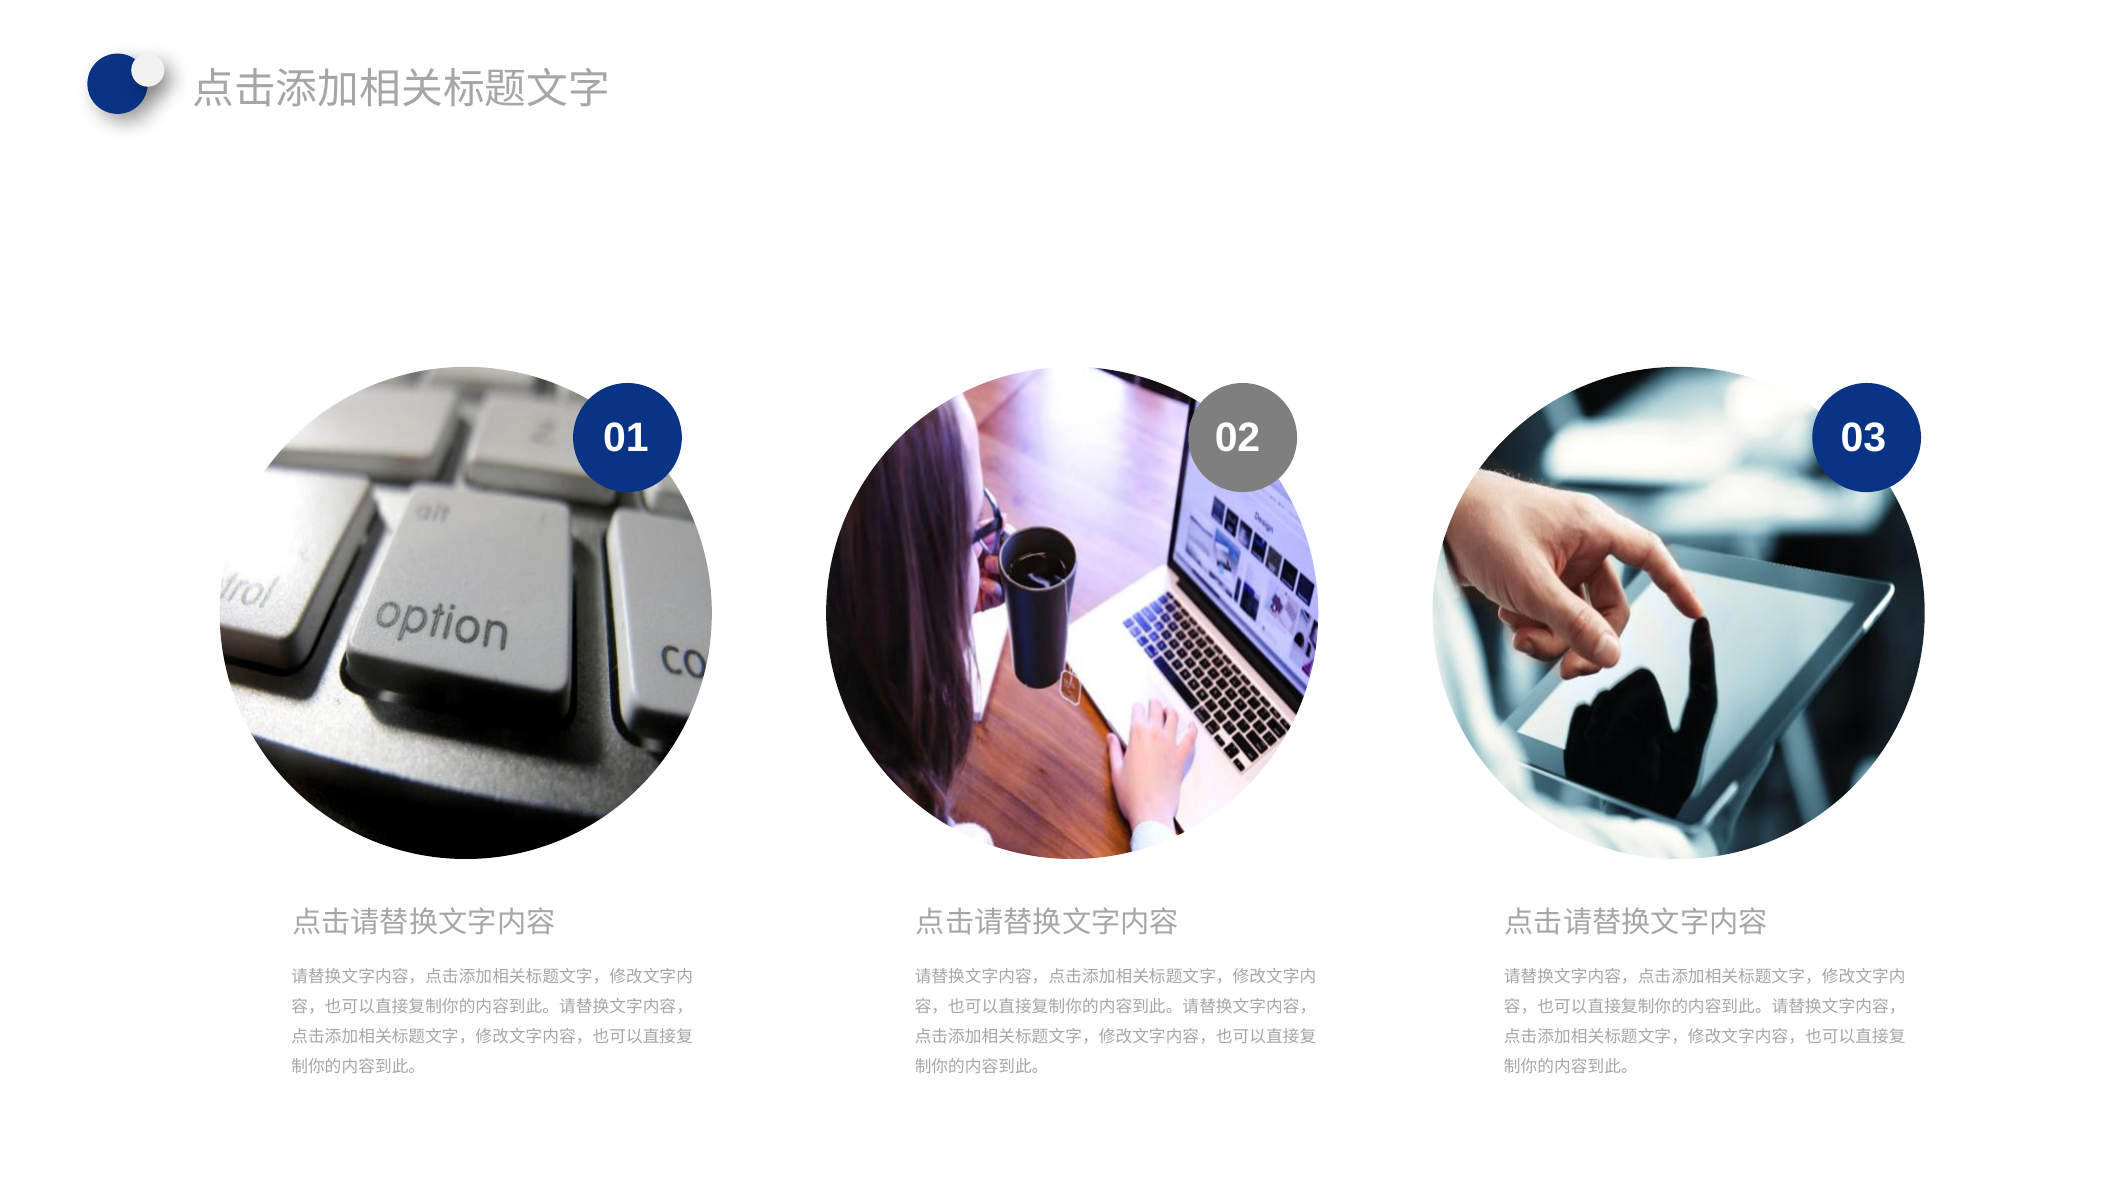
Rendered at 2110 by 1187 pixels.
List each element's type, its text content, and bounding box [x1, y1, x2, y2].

text_box 点击请替换文字内容 [276, 895, 573, 947]
text_box 请替换文字内容，点击添加相关标题文字，修改文字内容，也可以直接复制你的内容到此。请替换文字内容，点击添加相关标题文字，修改文字内容，也可以直接复制你的内容到此。 [898, 948, 1344, 1085]
text_box [1431, 365, 1926, 861]
text_box [218, 365, 713, 861]
text_box 请替换文字内容，点击添加相关标题文字，修改文字内容，也可以直接复制你的内容到此。请替换文字内容，点击添加相关标题文字，修改文字内容，也可以直接复制你的内容到此。 [275, 948, 720, 1085]
text_box [130, 52, 166, 88]
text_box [1812, 382, 1922, 493]
text_box 点击请替换文字内容 [1488, 895, 1785, 947]
text_box 点击添加相关标题文字 [176, 53, 680, 114]
text_box 请替换文字内容，点击添加相关标题文字，修改文字内容，也可以直接复制你的内容到此。请替换文字内容，点击添加相关标题文字，修改文字内容，也可以直接复制你的内容到此。 [1487, 948, 1933, 1085]
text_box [1188, 382, 1298, 493]
text_box [86, 52, 142, 115]
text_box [573, 382, 682, 493]
text_box [825, 365, 1320, 861]
text_box 点击请替换文字内容 [899, 895, 1196, 947]
